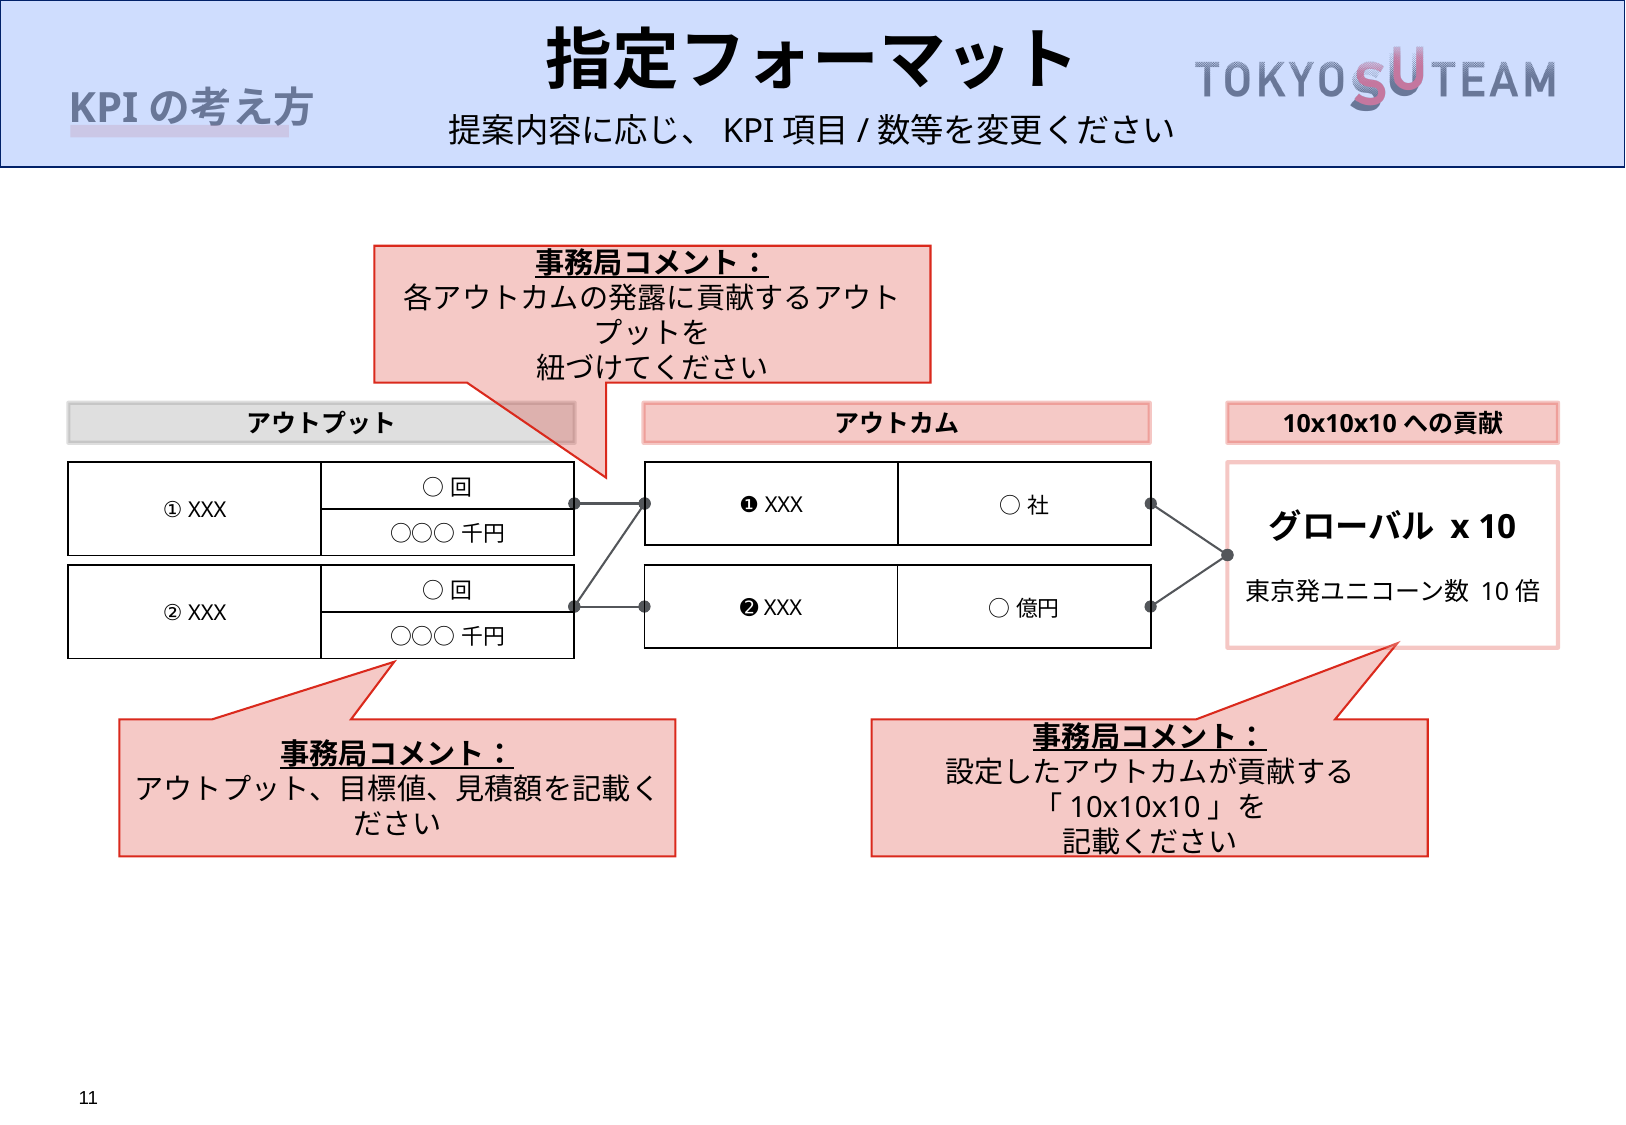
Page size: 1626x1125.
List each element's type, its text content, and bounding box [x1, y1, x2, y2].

table_cell ○○○千円 [322, 510, 568, 555]
picture [1194, 45, 1557, 115]
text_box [1150, 503, 1228, 554]
table_header ○回 [322, 463, 573, 508]
text_box 10x10x10への貢献 [1225, 401, 1560, 445]
text_box アウトプット [66, 401, 556, 445]
table_cell ○○○千円 [322, 613, 573, 658]
text_box アウトカム [641, 401, 1152, 445]
text_box 事務局コメント： 各アウトカムの発露に貢献するアウトプットを 紐づけてください [374, 245, 931, 478]
text_box 指定フォーマット 提案内容に応じ、KPI項目/数等を変更ください [0, 0, 1625, 167]
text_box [574, 509, 645, 606]
text_box 事務局コメント： 設定したアウトカムが貢献する「10x10x10」を 記載ください [871, 650, 1428, 857]
table_header ➋ XXX [645, 566, 897, 647]
slide_number 11 [68, 1080, 98, 1109]
table_header ○社 [899, 463, 1150, 544]
table_header ○億円 [898, 566, 1150, 647]
table_header ❶ XXX [646, 463, 897, 544]
table_header ① XXX [69, 463, 320, 555]
text_box 事務局コメント： アウトプット、目標値、見積額を記載ください [119, 661, 676, 857]
text_box グローバル x 10 東京発ユニコーン数 10倍 [1225, 460, 1560, 650]
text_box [1150, 554, 1228, 607]
table_header ② XXX [69, 566, 320, 658]
table_header ○回 [322, 566, 569, 611]
